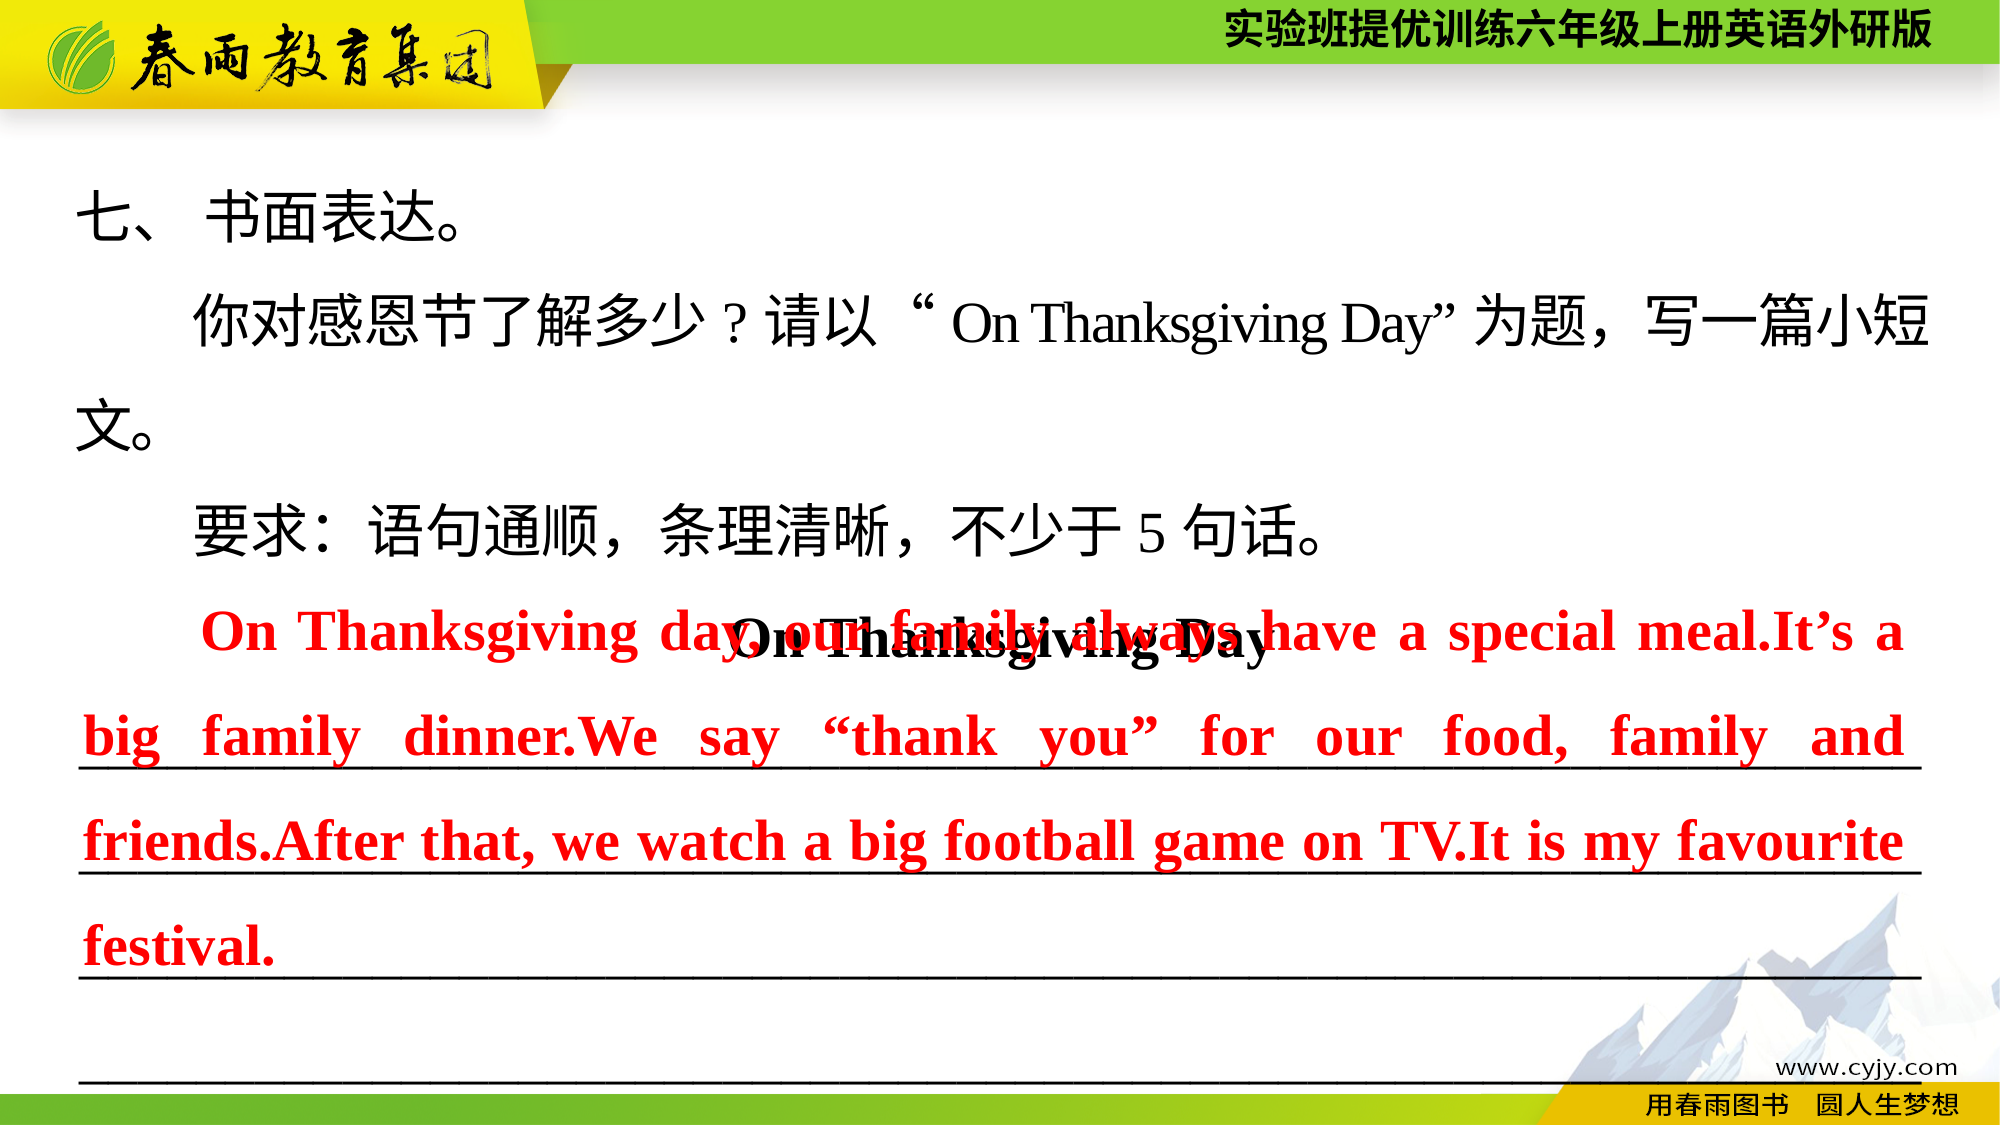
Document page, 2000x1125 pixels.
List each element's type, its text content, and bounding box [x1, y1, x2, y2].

text_box On Thanksgiving day, our family always have a special meal.It’s a big family dinner.We say “thank you” for our food, family and friends.After that, we watch a big football game on TV.It is my favourite festival. [68, 549, 1922, 985]
list 七、 书面表达。 你对感恩节了解多少?请以“On Thanksgiving Day”为题，写一篇小短文。 要求：语句通顺，条理清晰，不少于5句话。 On Thanksgiving Day ____________________________________________________________________________________________________________________________________________________________________________________________________________________________________________________________ [59, 137, 1944, 988]
picture [0, 0, 2000, 1125]
